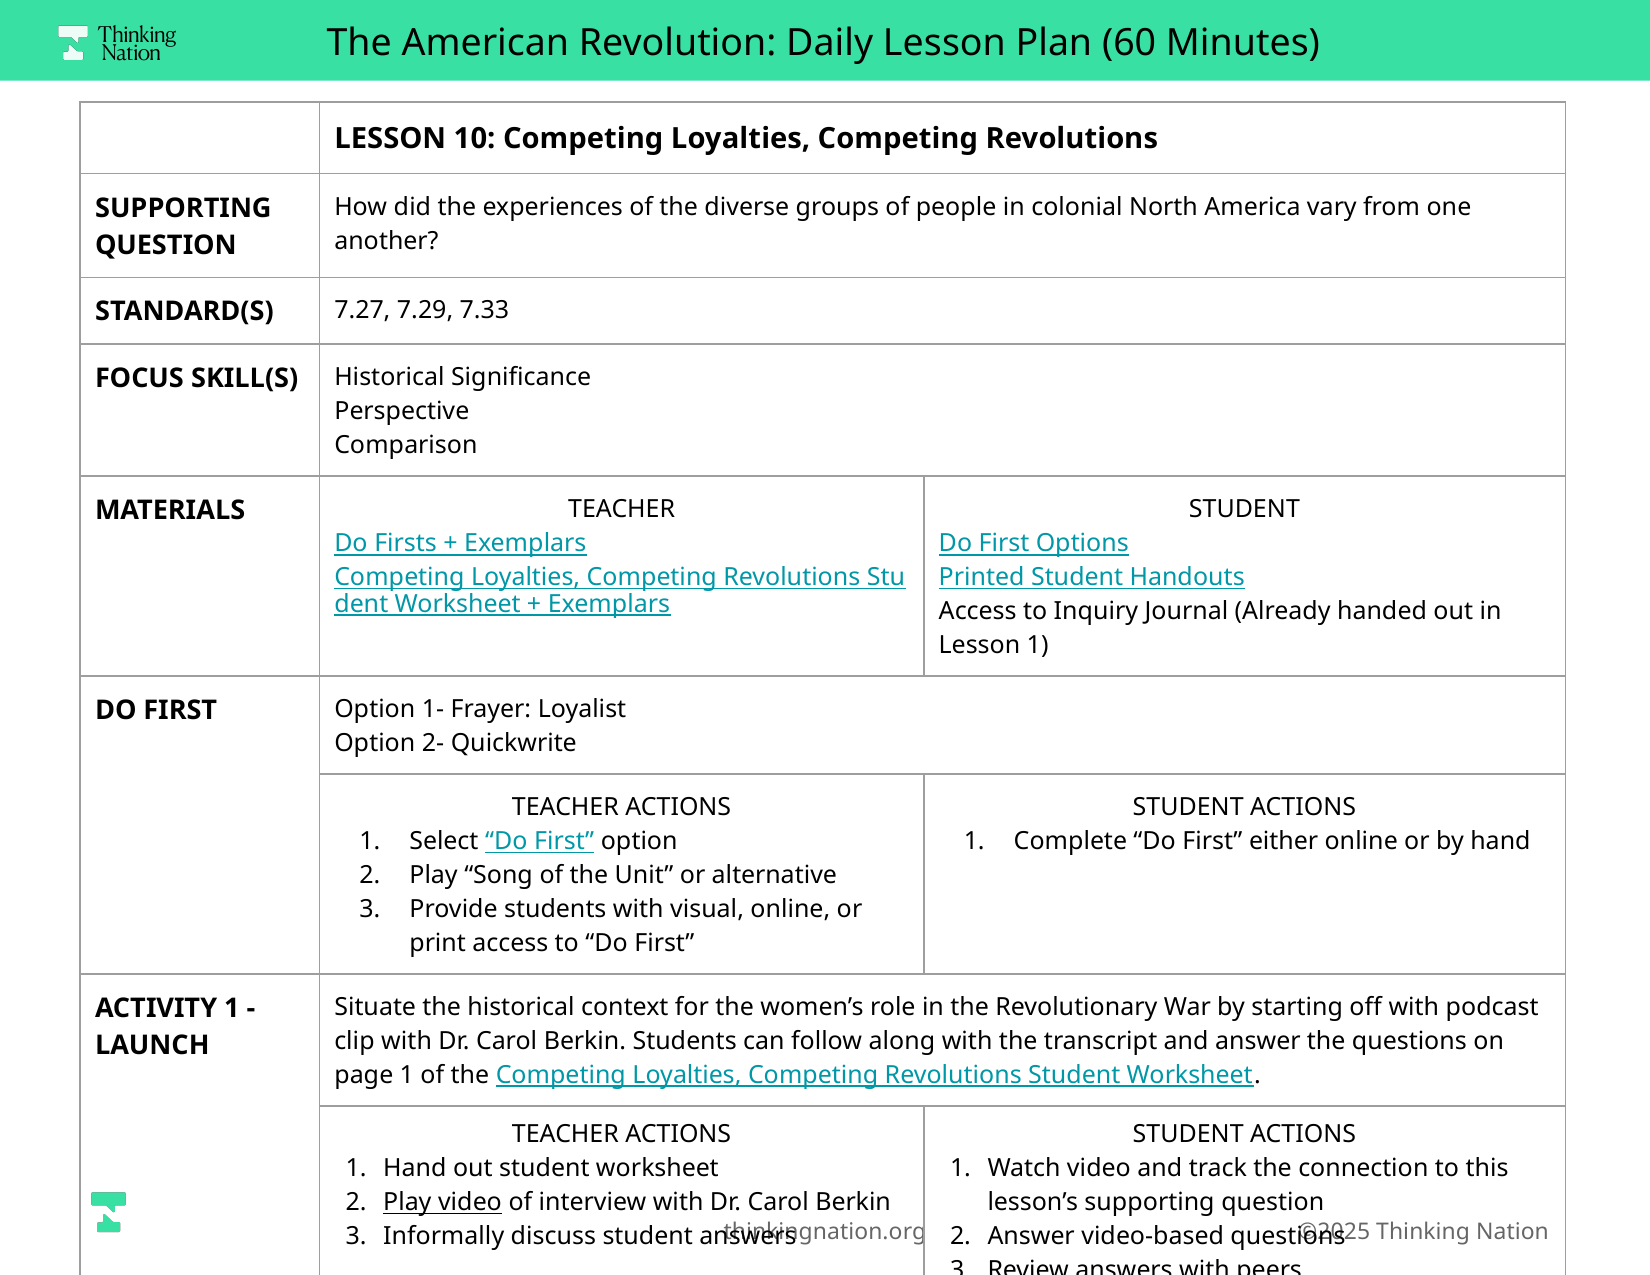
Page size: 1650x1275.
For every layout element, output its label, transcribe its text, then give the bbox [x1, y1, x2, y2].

table_cell TEACHER ACTIONS Select “Do First” option Play “Song of the Unit” or alternative Provide students with visual, online, or print access to “Do First” [320, 775, 923, 973]
table_cell STUDENT Do First Options Printed Student Handouts Access to Inquiry Journal (Already handed out in Lesson 1) [925, 477, 1565, 675]
table_cell Situate the historical context for the women’s role in the Revolutionary War by starting off with podcast clip with Dr. Carol Berkin. Students can follow along with the transcript and answer the questions on page 1 of the Competing Loyalties, Competing Revolutions Student Worksheet. [320, 975, 1565, 1105]
text_box The American Revolution: Daily Lesson Plan (60 Minutes) [0, 0, 1650, 81]
table_cell DO FIRST [81, 677, 319, 973]
table_cell Historical Significance Perspective Comparison [320, 345, 1565, 475]
picture [45, 14, 180, 71]
table_cell MATERIALS [81, 477, 319, 675]
table_cell How did the experiences of the diverse groups of people in colonial North America vary from one another? [320, 174, 1565, 277]
table_cell TEACHER Do Firsts + Exemplars Competing Loyalties, Competing Revolutions Student Worksheet + Exemplars [320, 477, 923, 675]
table_cell Option 1- Frayer: Loyalist Option 2- Quickwrite [320, 677, 1565, 773]
table_cell ACTIVITY 1 - LAUNCH [81, 975, 319, 1275]
picture [80, 1184, 136, 1240]
table_cell STANDARD(S) [81, 278, 319, 343]
table_cell STUDENT ACTIONS Watch video and track the connection to this lesson’s supporting question Answer video-based questions Review answers with peers [925, 1107, 1565, 1275]
table_header [81, 103, 319, 173]
table_cell TEACHER ACTIONS Hand out student worksheet Play video of interview with Dr. Carol Berkin Informally discuss student answers [320, 1107, 923, 1275]
table_cell 7.27, 7.29, 7.33 [320, 278, 1565, 343]
table_cell FOCUS SKILL(S) [81, 345, 319, 475]
table_cell SUPPORTING QUESTION [81, 174, 319, 277]
table_header LESSON 10: Competing Loyalties, Competing Revolutions [320, 103, 1565, 173]
table_cell STUDENT ACTIONS Complete “Do First” either online or by hand [925, 775, 1565, 973]
